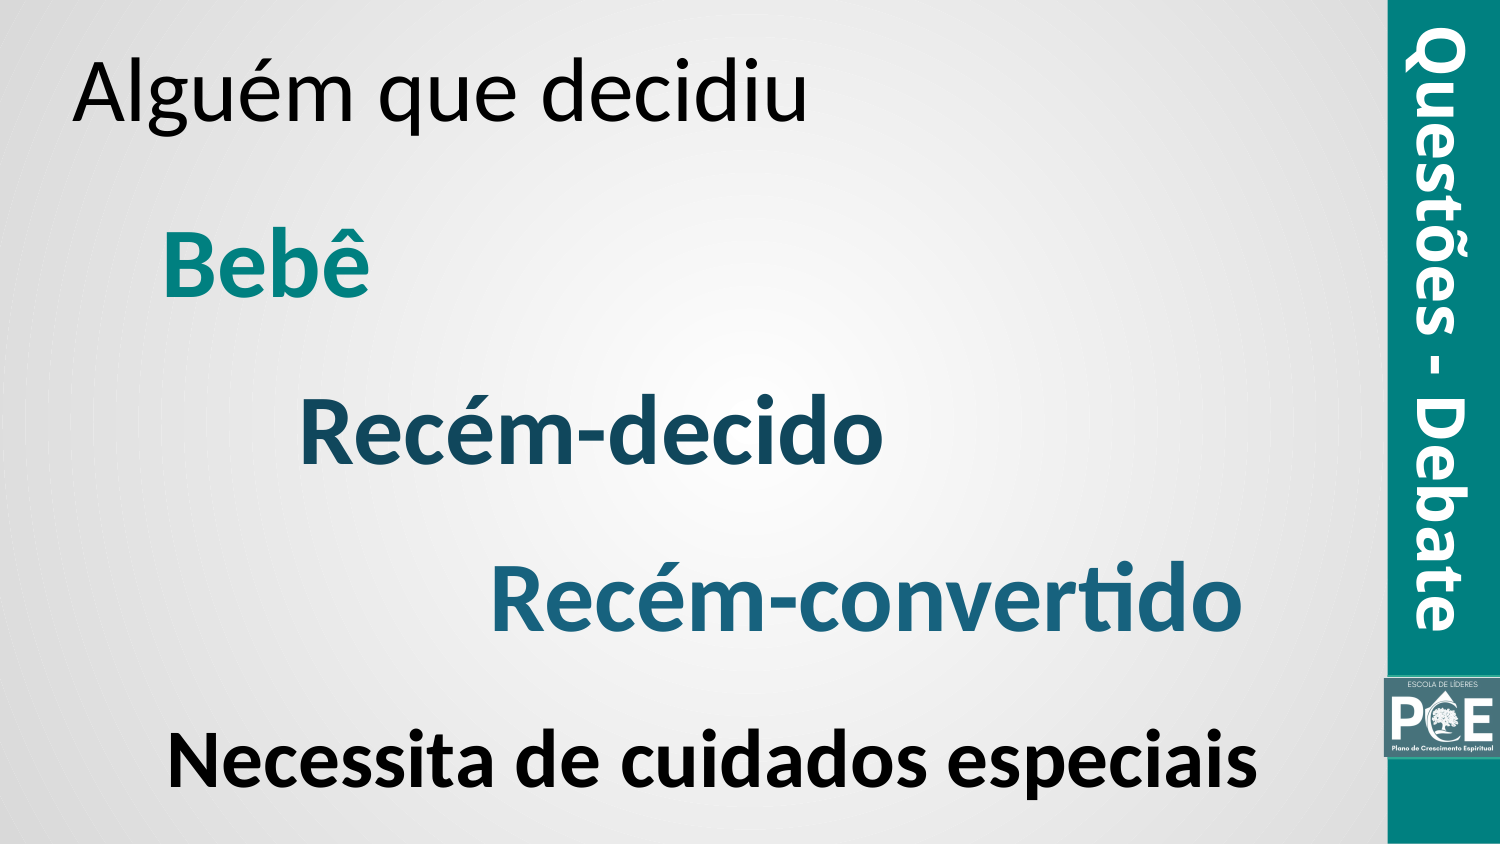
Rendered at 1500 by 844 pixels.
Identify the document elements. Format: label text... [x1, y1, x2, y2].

text_box Questões - Debate [1397, 17, 1492, 642]
text_box Recém-decido [257, 357, 927, 492]
text_box Necessita de cuidados especiais [88, 696, 1338, 812]
text_box Alguém que decidiu [51, 22, 833, 147]
picture [1383, 677, 1500, 757]
text_box Bebê [88, 190, 444, 325]
text_box Recém-convertido [458, 523, 1276, 659]
